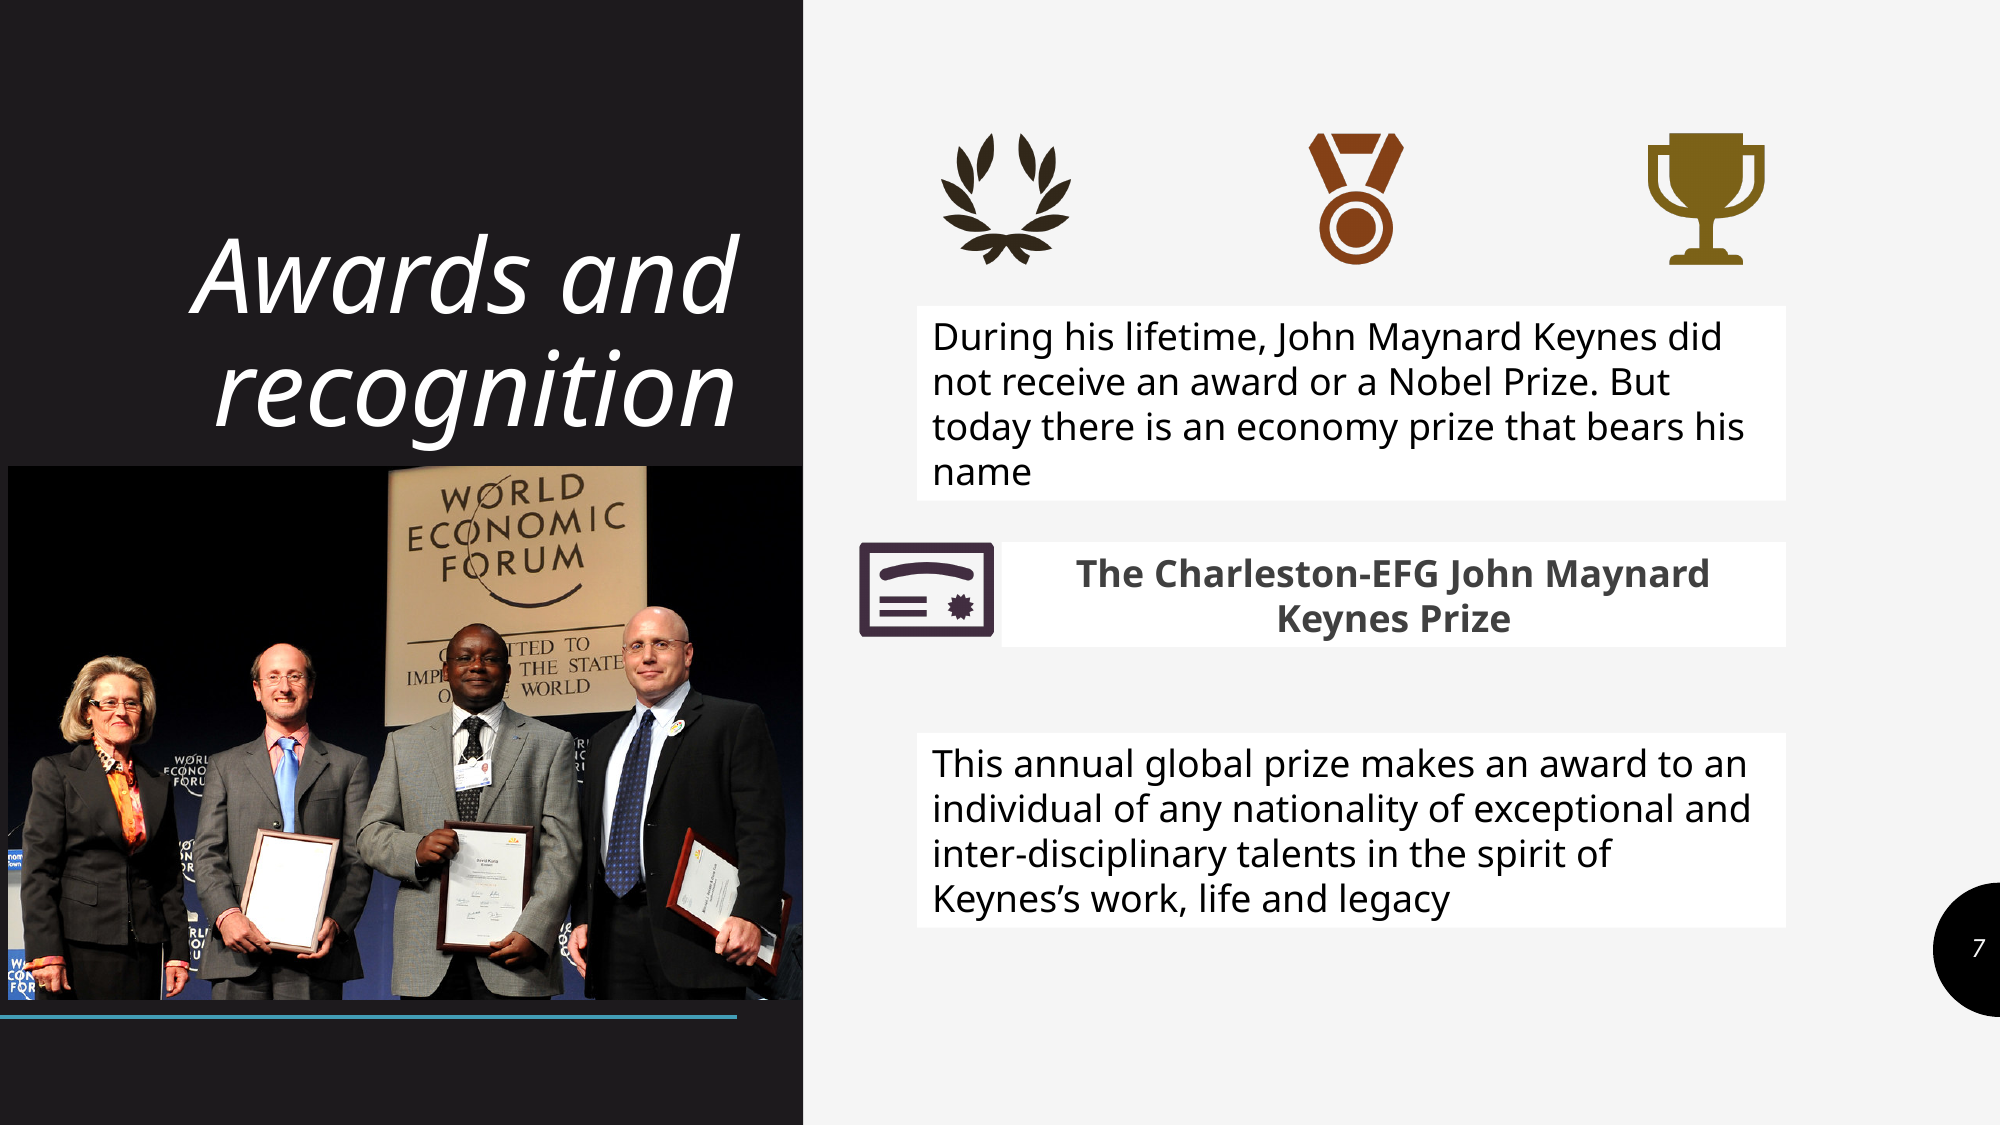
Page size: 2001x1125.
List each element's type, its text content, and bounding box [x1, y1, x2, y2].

title Awards and recognition [125, 91, 754, 457]
slide_number 7 [1933, 919, 2000, 980]
text_box This annual global prize makes an award to an individual of any nationality of exceptional and inter-disciplinary talents in the spirit of Keynes’s work, life and legacy [917, 732, 1786, 928]
picture [926, 119, 1086, 279]
picture [8, 465, 802, 1000]
text_box During his lifetime, John Maynard Keynes did not receive an award or a Nobel Prize. But today there is an economy prize that bears his name [917, 305, 1786, 501]
picture [1276, 119, 1436, 279]
picture [1626, 119, 1786, 279]
text_box The Charleston-EFG John Maynard Keynes Prize [1007, 542, 1786, 647]
picture [846, 509, 1007, 670]
